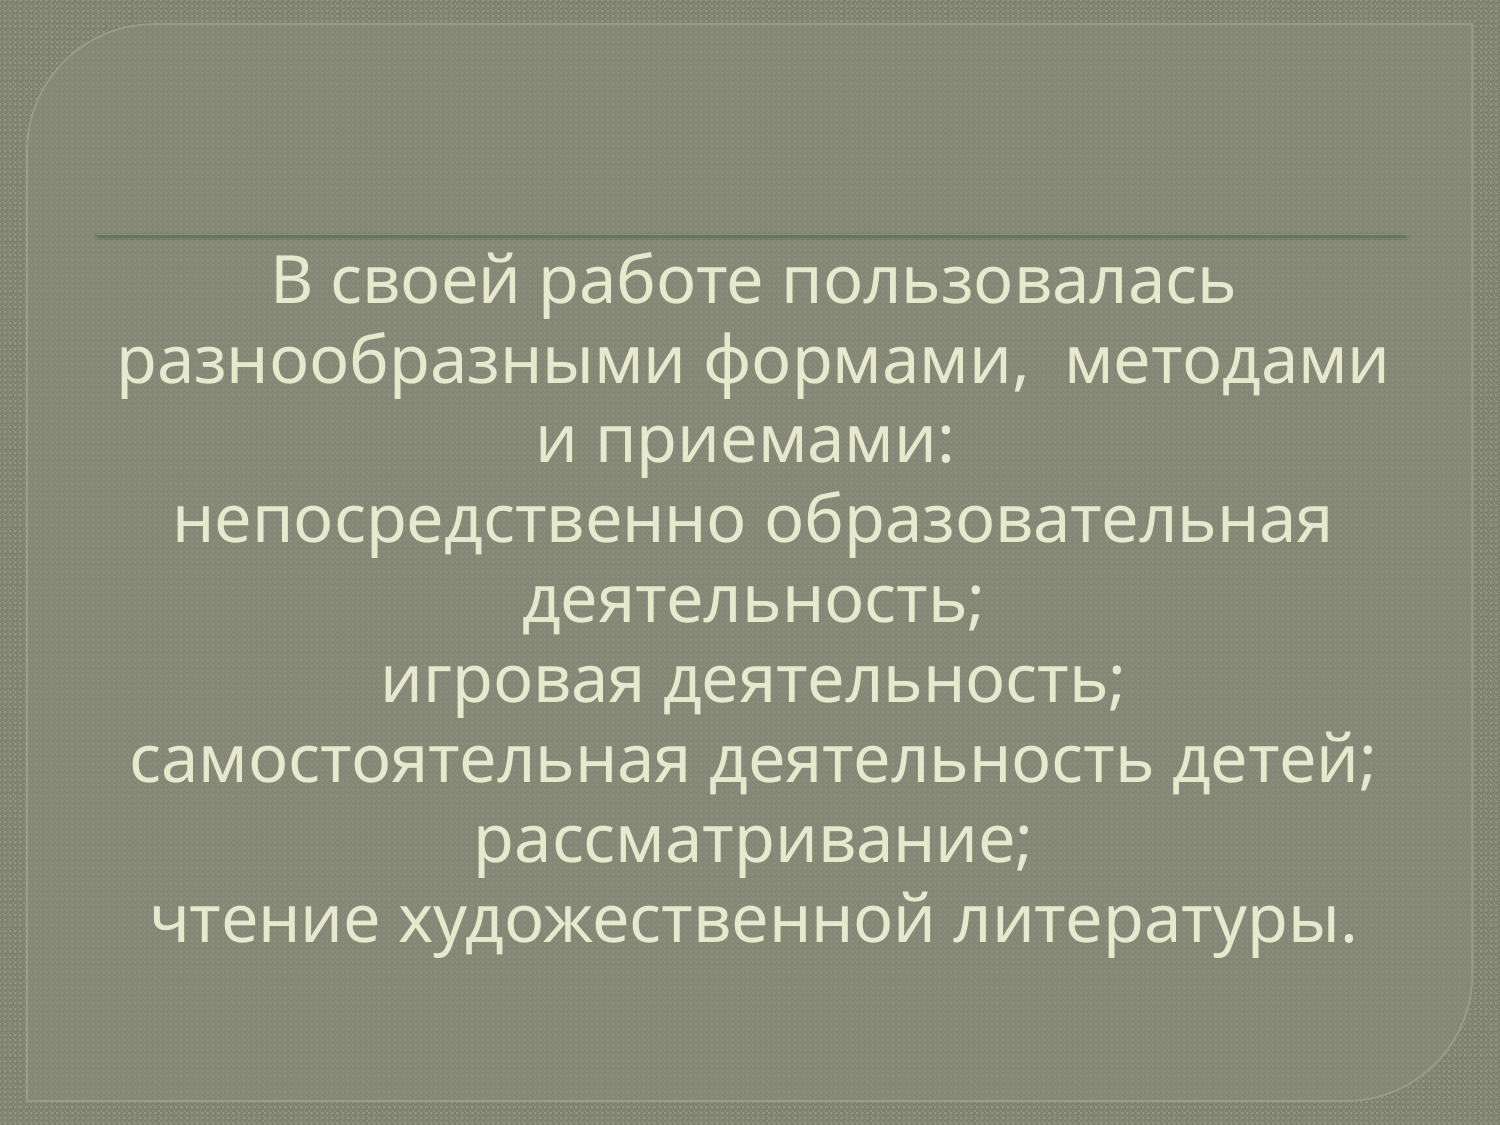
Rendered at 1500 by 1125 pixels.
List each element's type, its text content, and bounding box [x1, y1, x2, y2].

title В своей работе пользовалась разнообразными формами, методами и приемами: непосредственно образовательная деятельность; игровая деятельность; самостоятельная деятельность детей; рассматривание; чтение художественной литературы. [75, 210, 1425, 1043]
